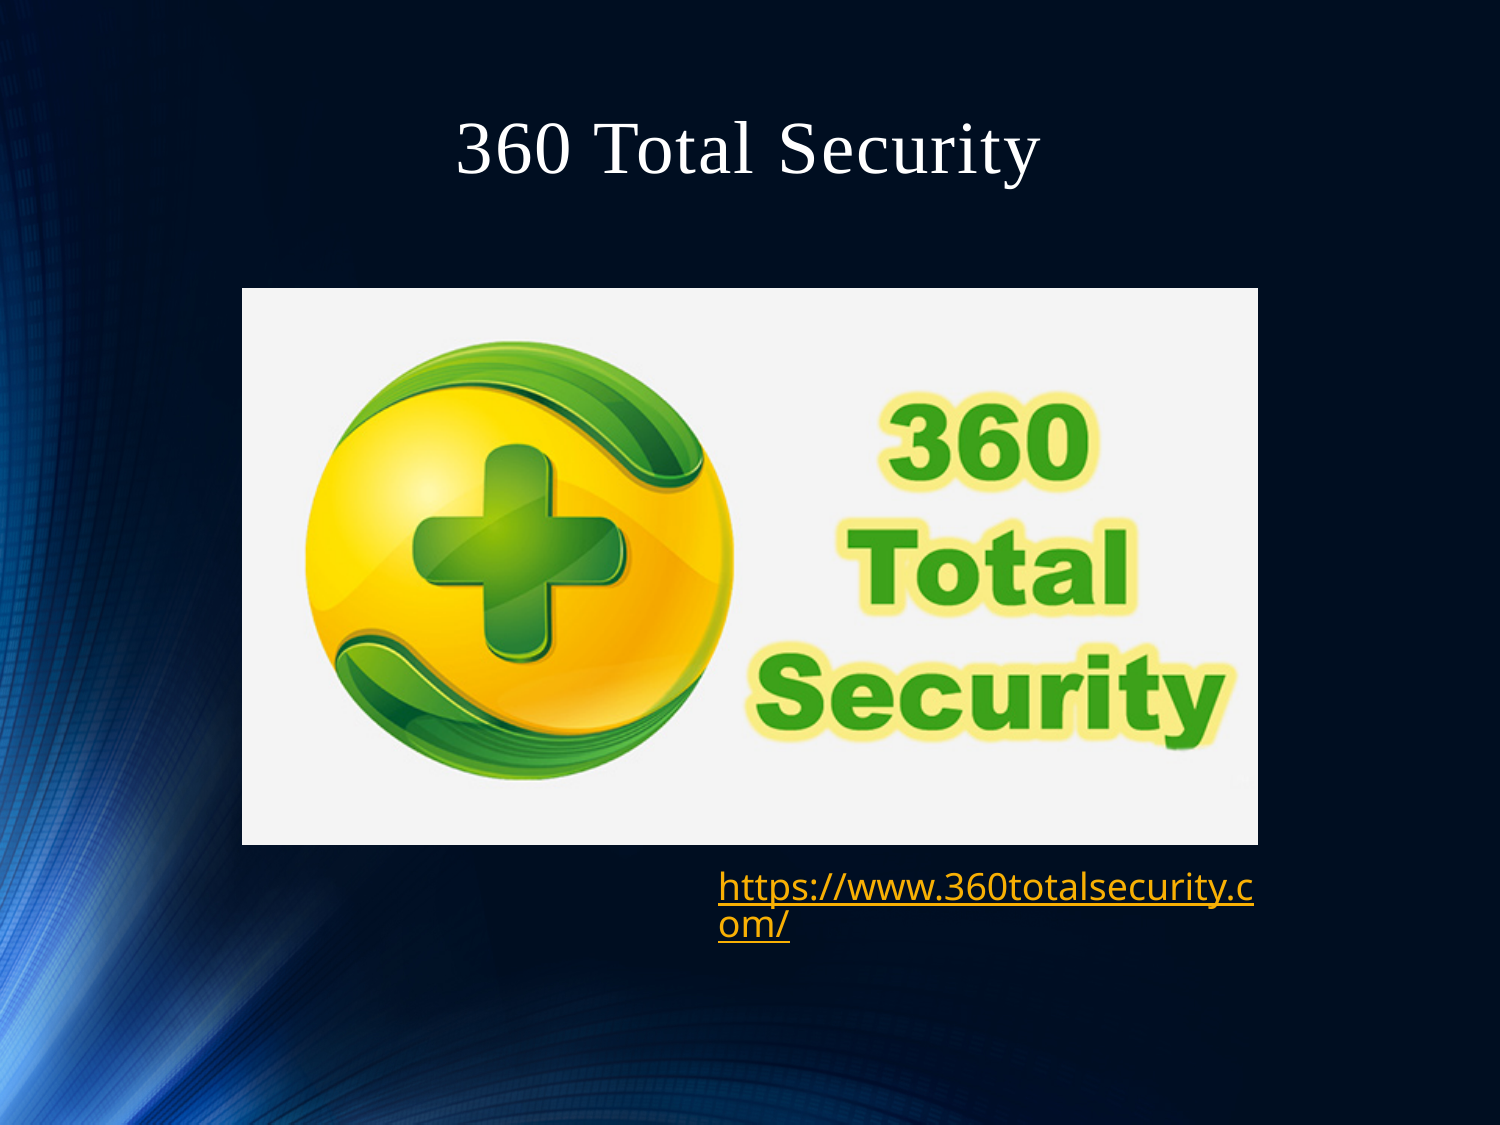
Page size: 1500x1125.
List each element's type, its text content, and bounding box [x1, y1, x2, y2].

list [242, 288, 1258, 845]
title 360 Total Security [187, 62, 1313, 288]
text_box https://www.360totalsecurity.com/ [703, 855, 1282, 922]
picture [0, 0, 1500, 1125]
